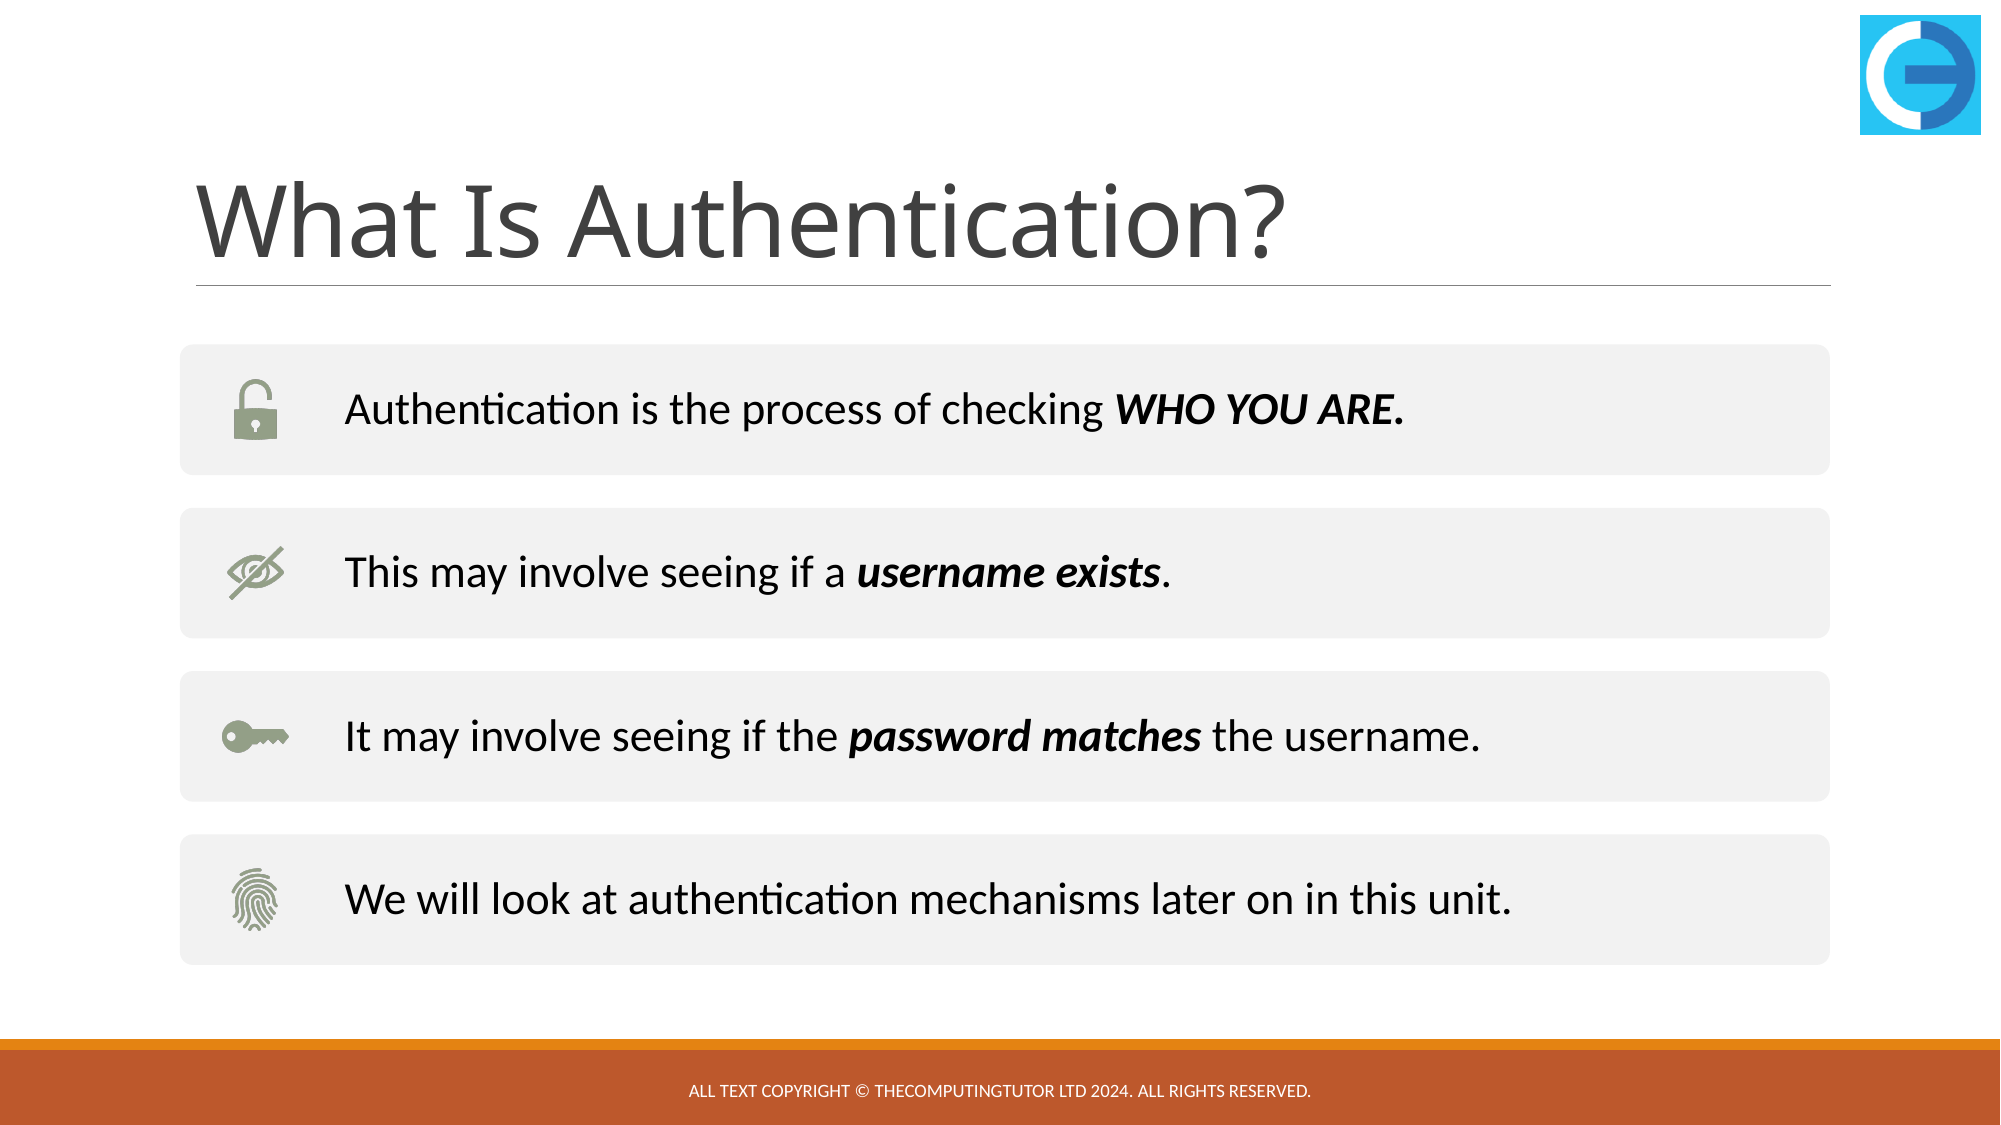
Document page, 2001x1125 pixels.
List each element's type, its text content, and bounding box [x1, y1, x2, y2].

picture [1860, 15, 1981, 135]
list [179, 343, 1831, 966]
footer All text copyright © TheComputingTutor Ltd 2024. All rights Reserved. [604, 1059, 1396, 1120]
title What Is Authentication? [180, 47, 1830, 285]
